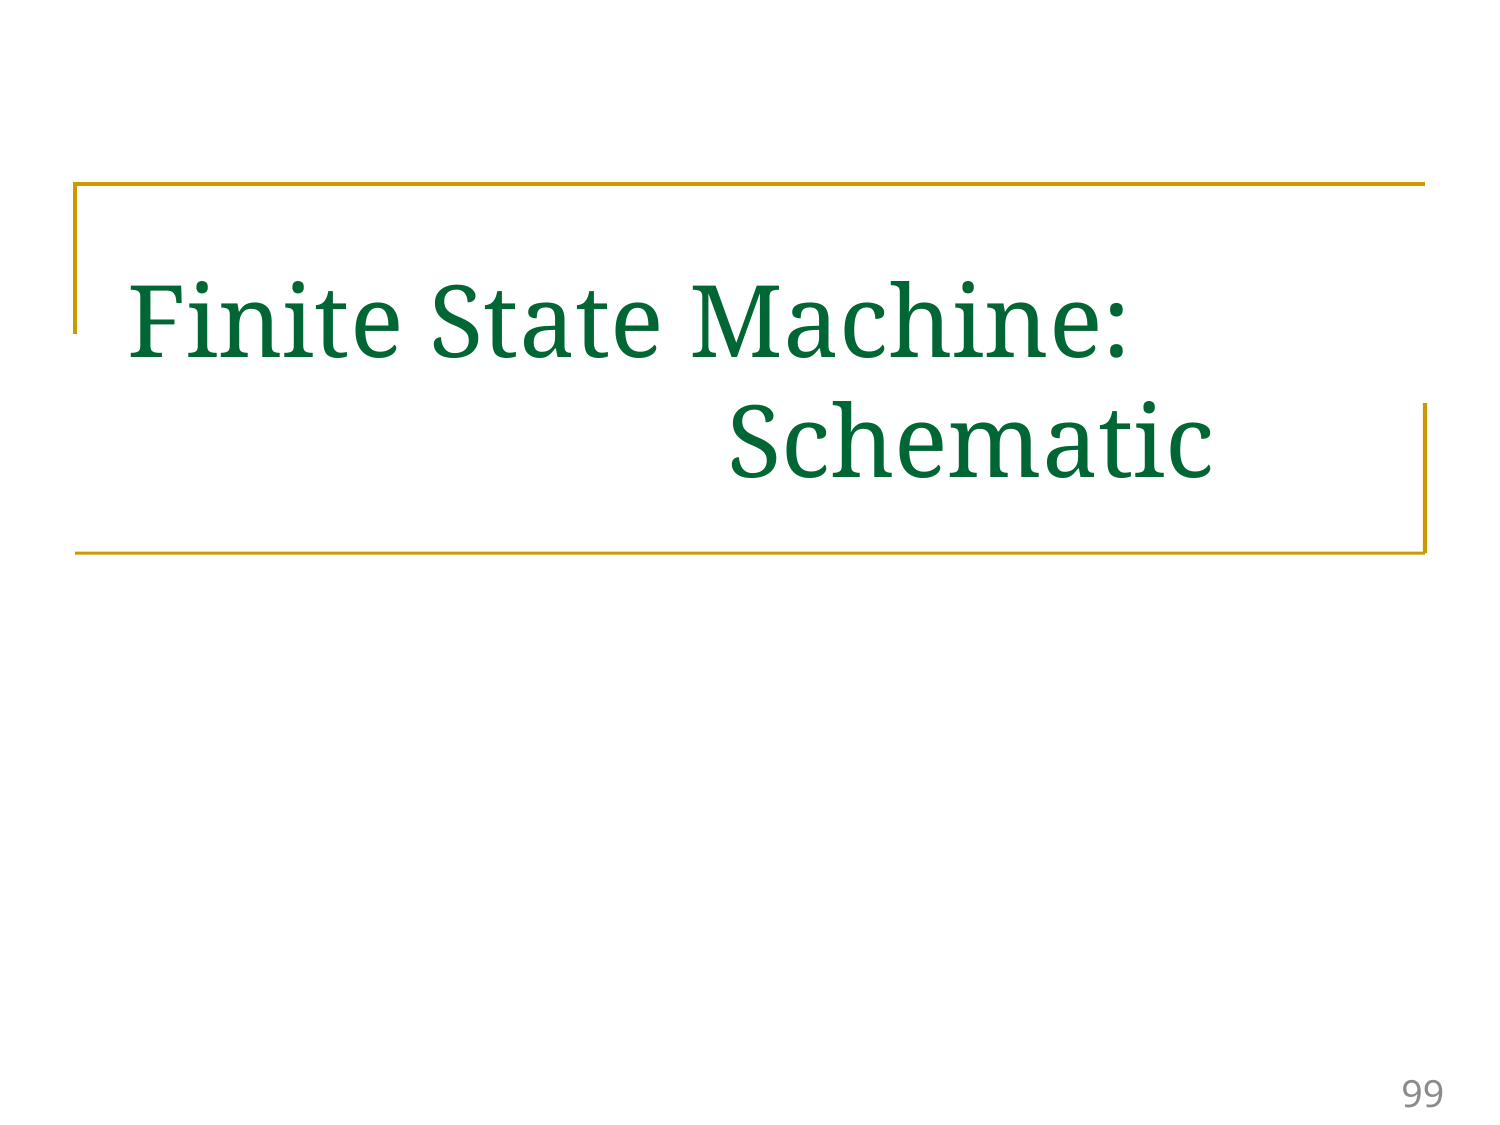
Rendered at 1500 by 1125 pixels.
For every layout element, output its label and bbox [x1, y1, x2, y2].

slide_number [1121, 1066, 1460, 1125]
title [112, 249, 1413, 538]
